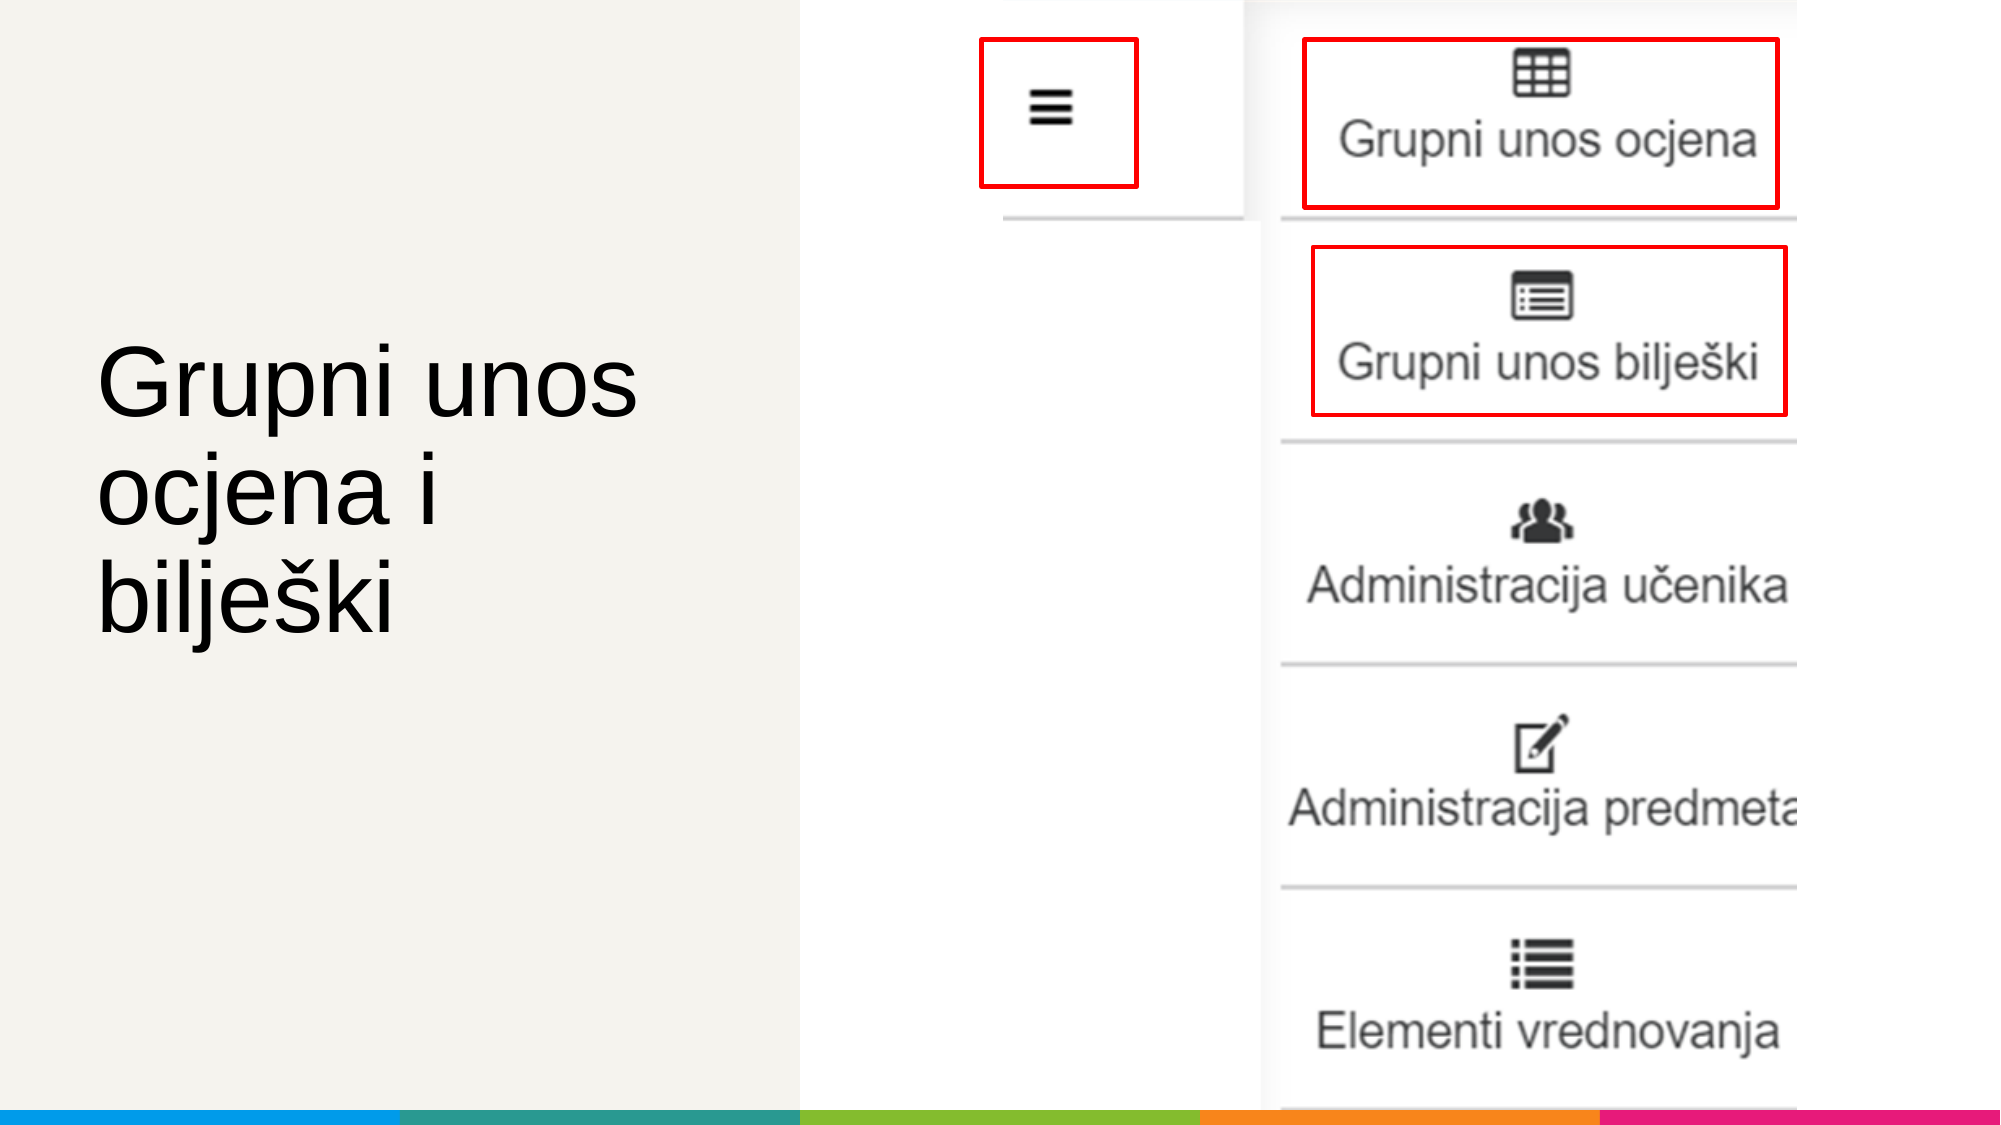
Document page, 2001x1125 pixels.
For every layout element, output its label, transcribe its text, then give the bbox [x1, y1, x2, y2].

text_box [979, 37, 997, 189]
text_box Grupni unos ocjena i bilješki [81, 398, 762, 662]
picture [1002, 0, 1797, 1111]
